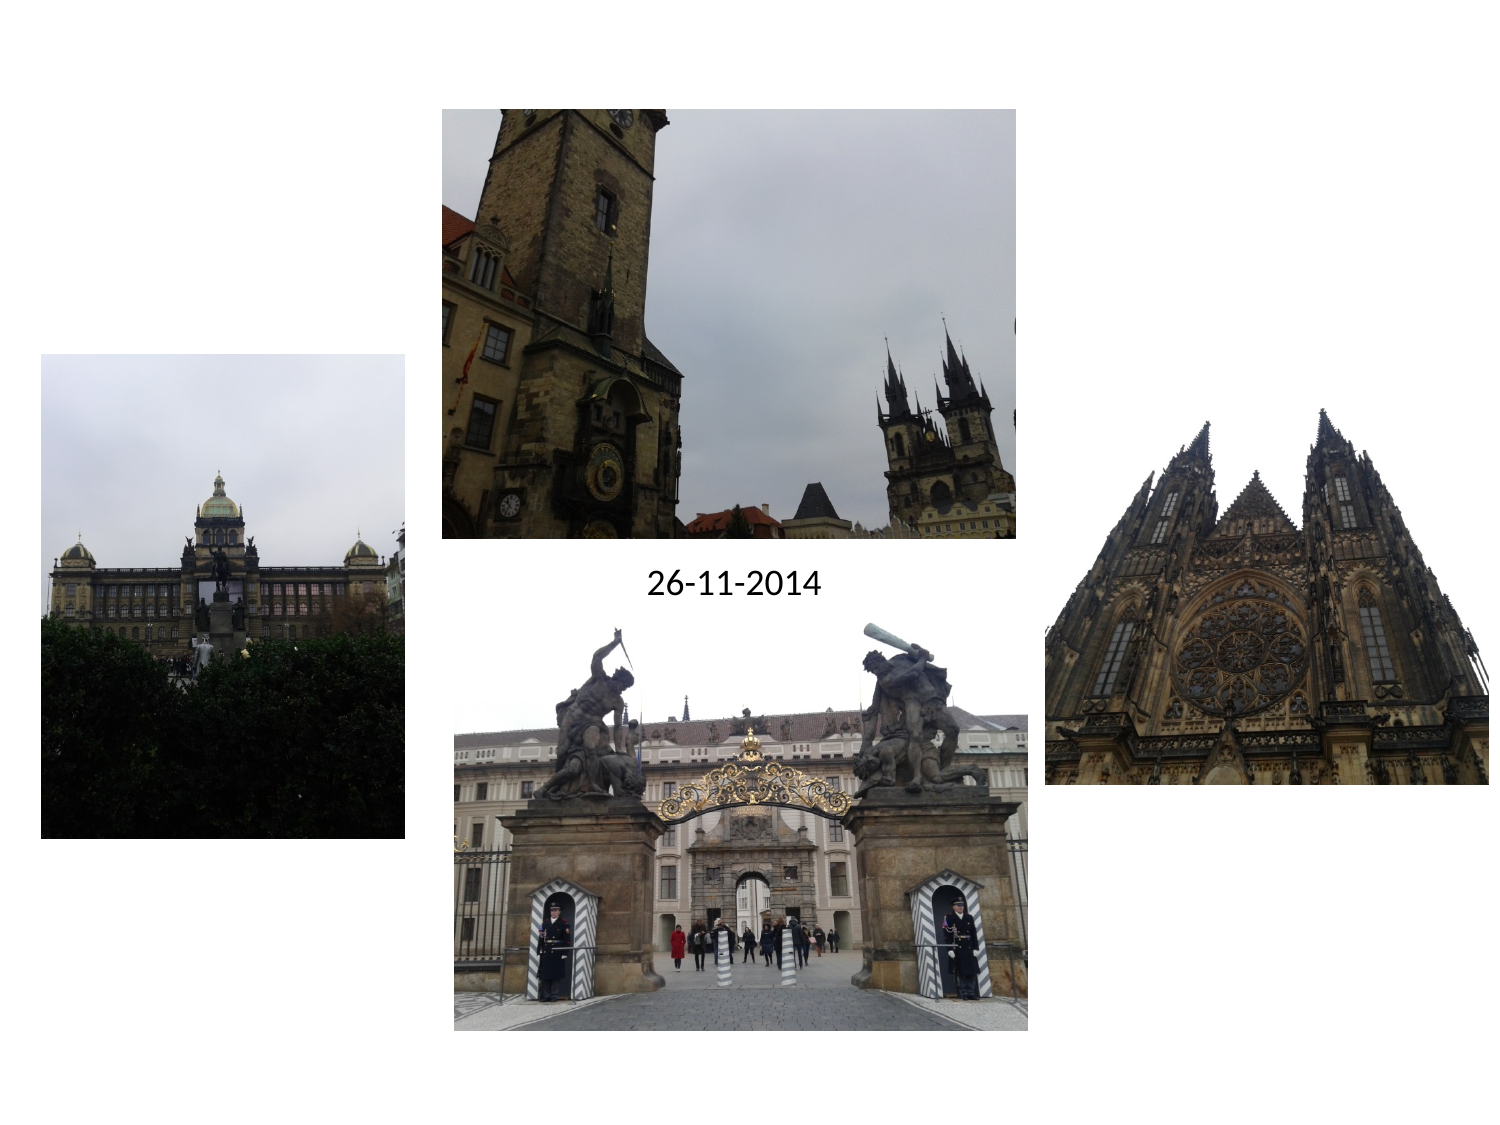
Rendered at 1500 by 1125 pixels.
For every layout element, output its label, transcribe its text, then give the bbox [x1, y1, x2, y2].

text_box 26-11-2014 [631, 550, 877, 599]
picture [1045, 407, 1489, 786]
picture [442, 109, 1016, 540]
picture [40, 354, 405, 839]
picture [454, 600, 1028, 1031]
